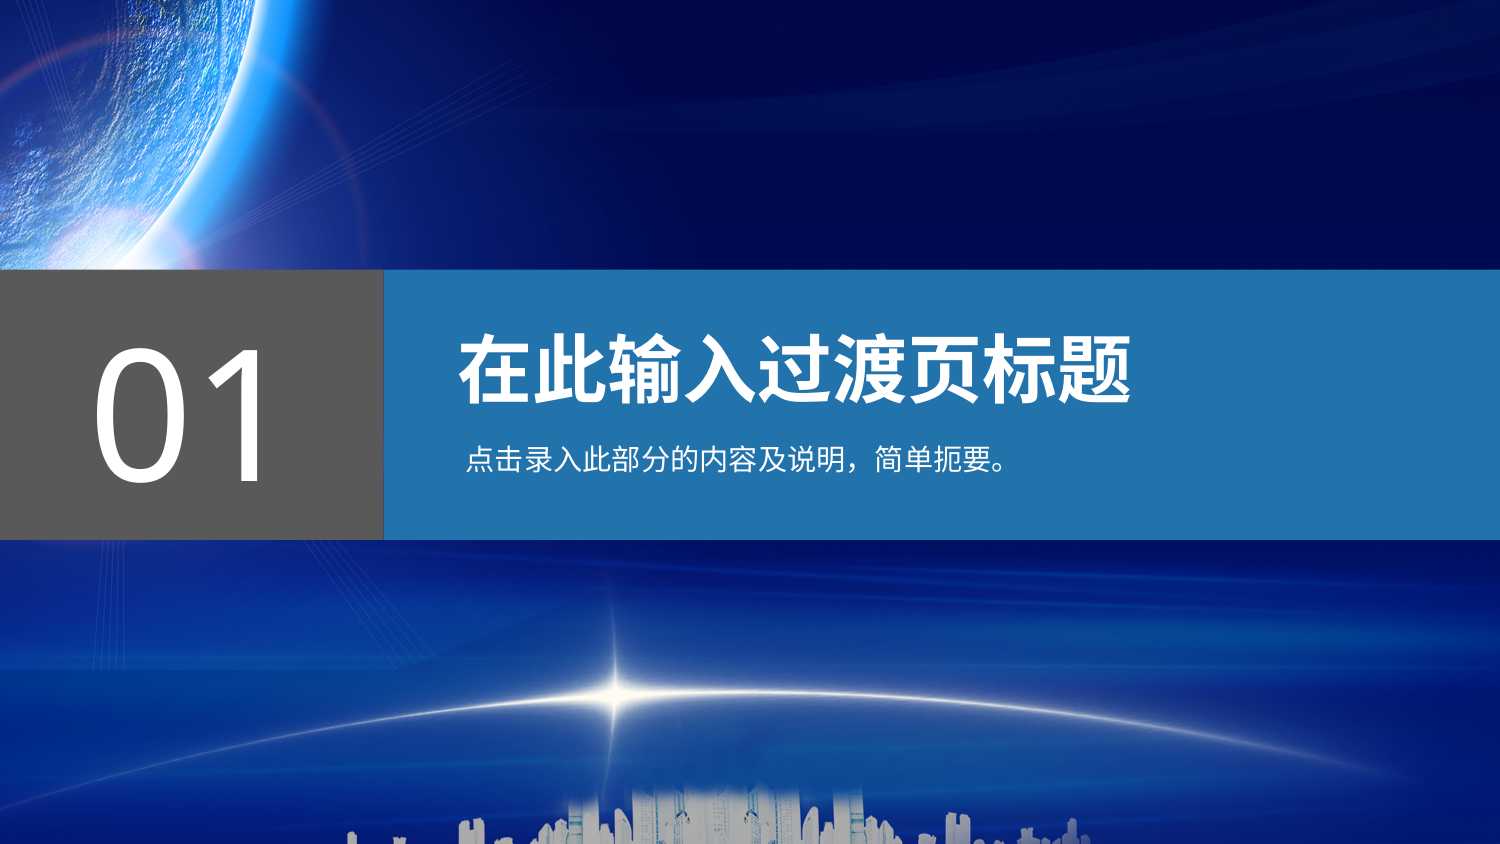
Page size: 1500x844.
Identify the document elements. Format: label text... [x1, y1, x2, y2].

text_box [386, 269, 1500, 540]
text_box 01 [73, 290, 313, 526]
text_box 在此输入过渡页标题 [442, 315, 1240, 421]
picture [0, 540, 1500, 844]
text_box 点击录入此部分的内容及说明，简单扼要。 [450, 433, 1240, 484]
picture [0, 0, 1500, 269]
text_box [0, 267, 386, 542]
